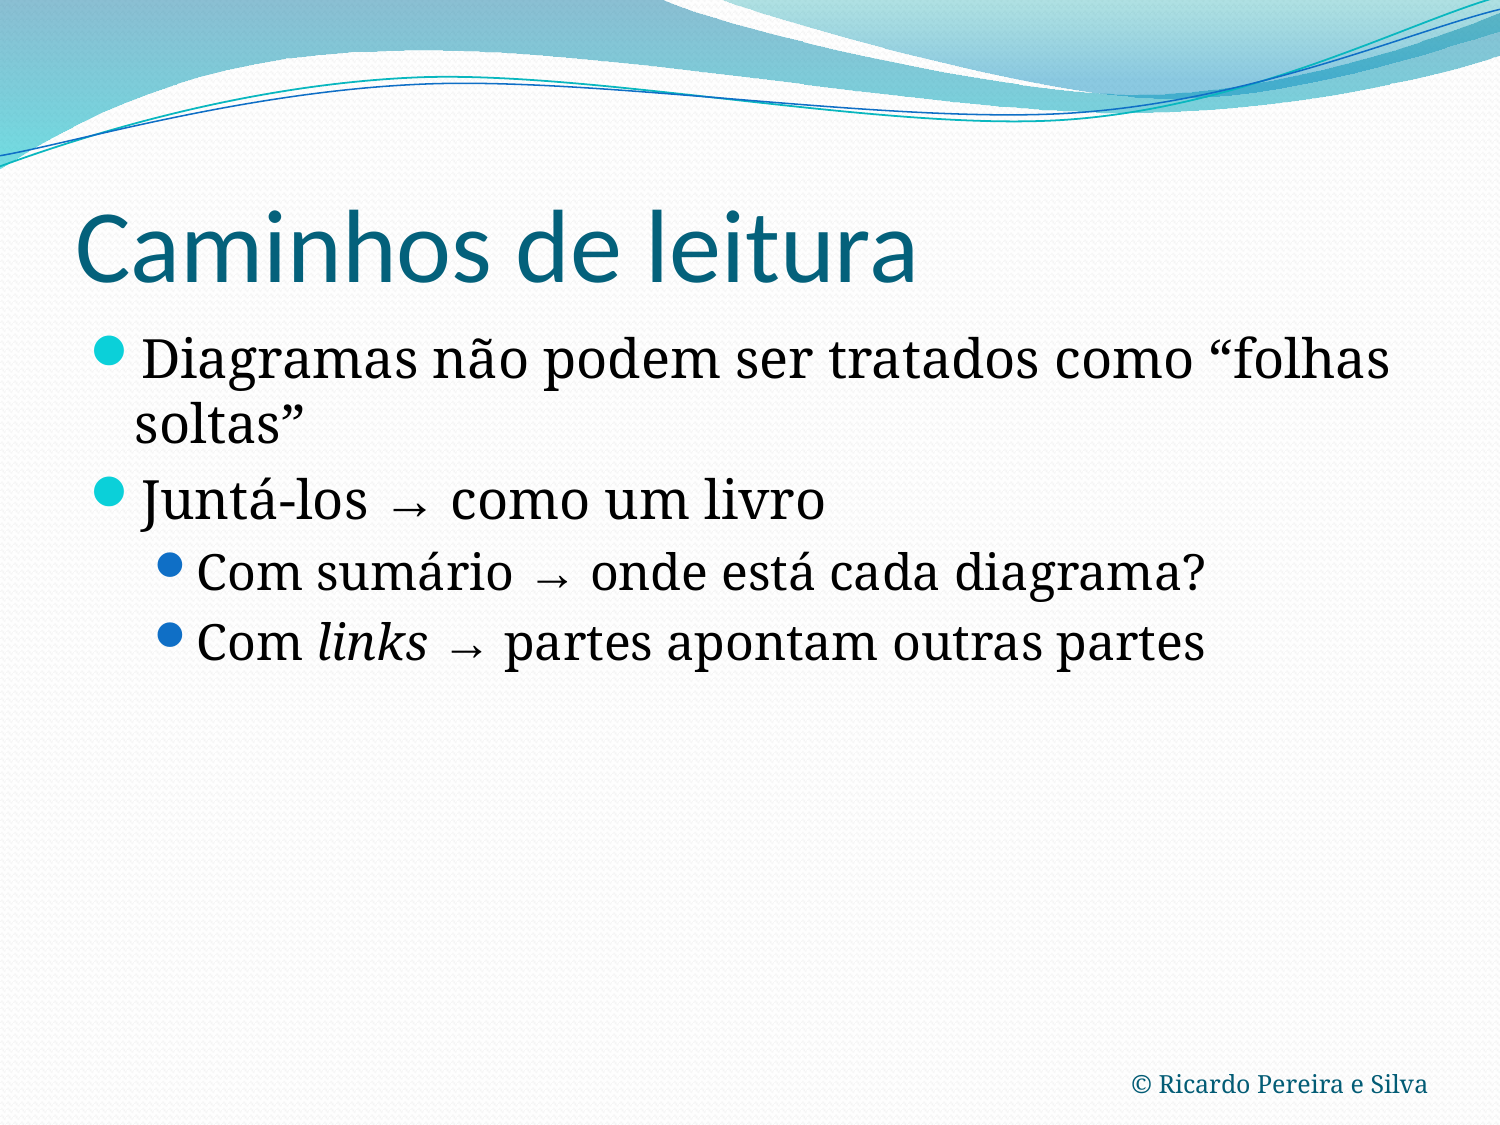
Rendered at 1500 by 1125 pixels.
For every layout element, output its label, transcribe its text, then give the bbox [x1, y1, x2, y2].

title Caminhos de leitura [75, 115, 1425, 303]
footer © Ricardo Pereira e Silva [1101, 1042, 1429, 1103]
list Diagramas não podem ser tratados como “folhas soltas” Juntá-los → como um livro Com sumário → onde está cada diagrama? Com links → partes apontam outras partes [75, 317, 1425, 1038]
